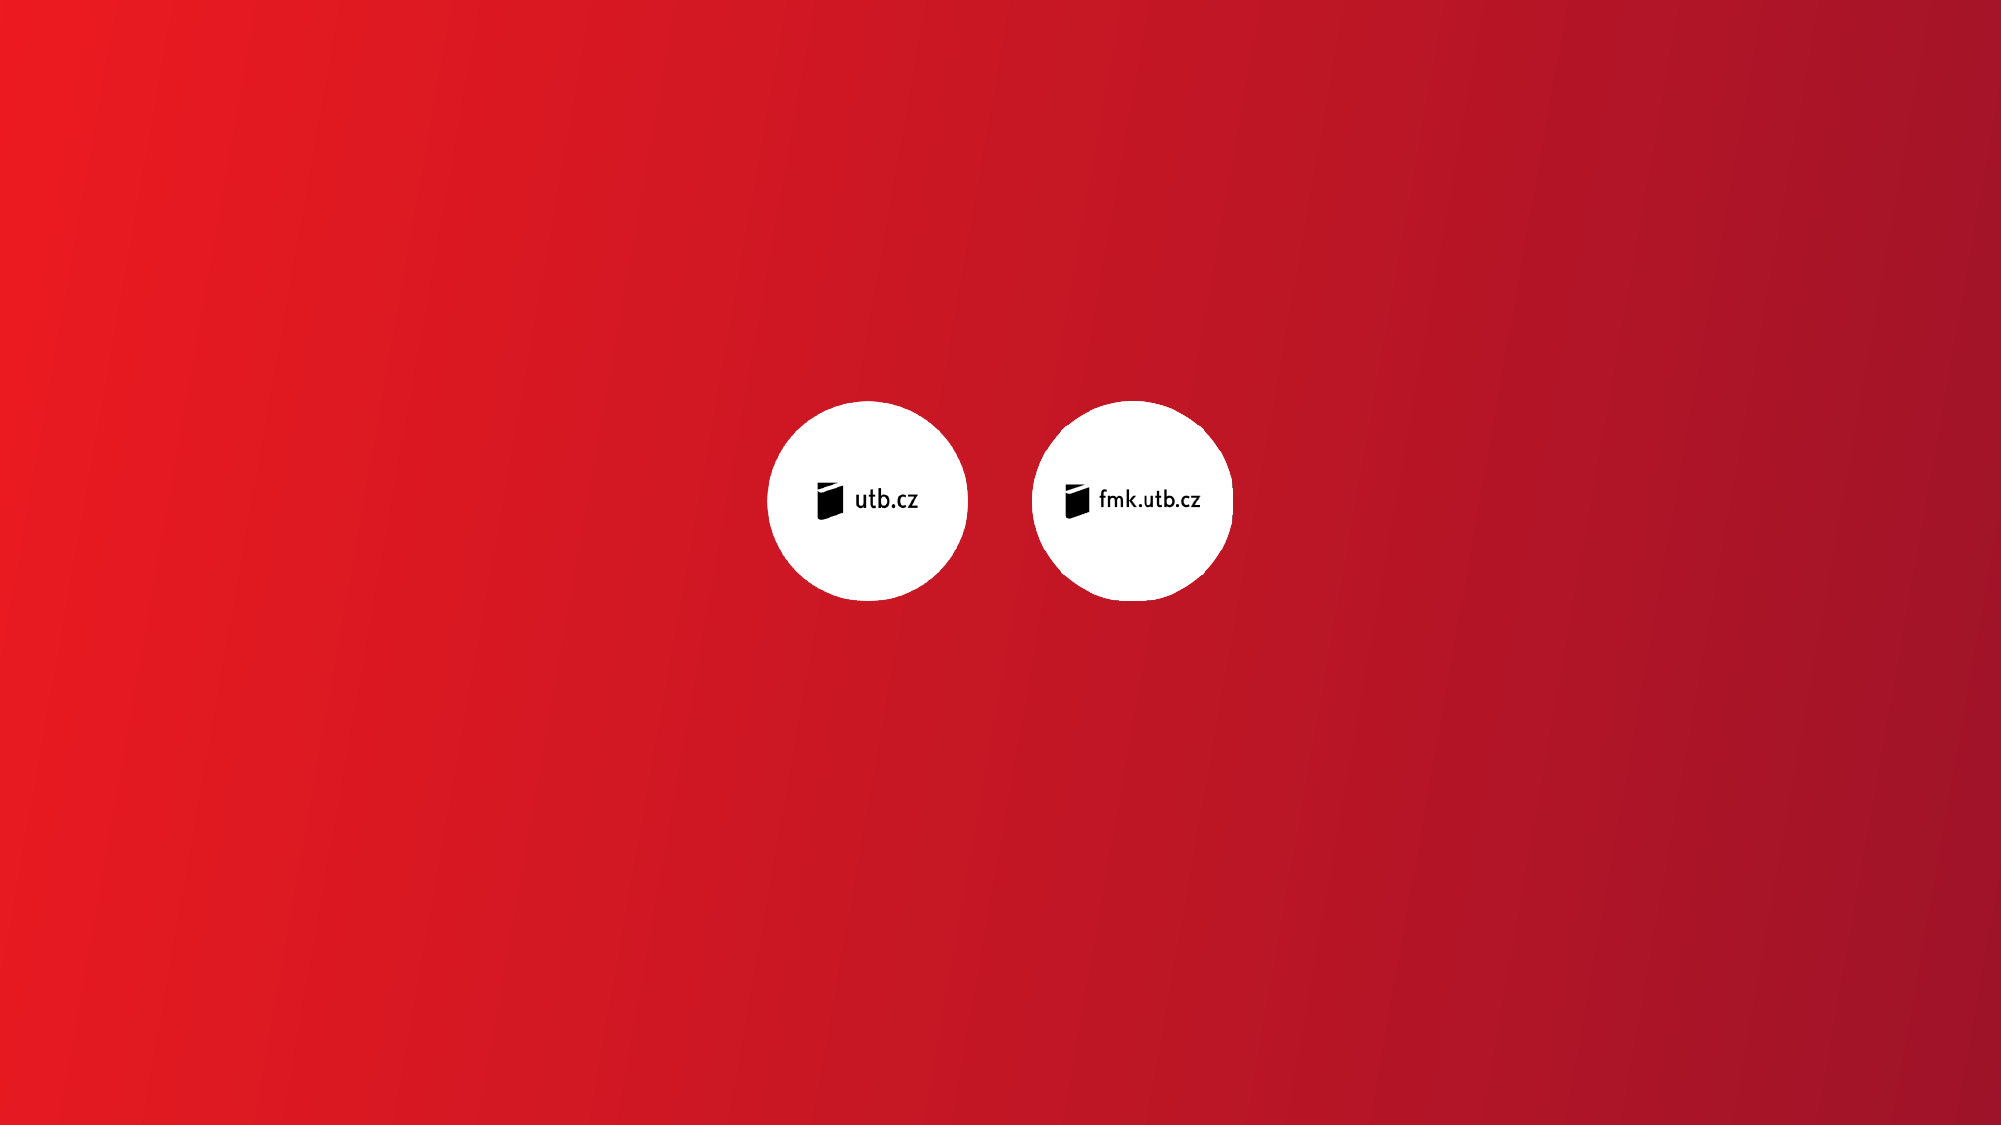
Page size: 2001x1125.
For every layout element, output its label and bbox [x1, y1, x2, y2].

picture [1032, 401, 1233, 601]
text_box [767, 401, 1032, 601]
